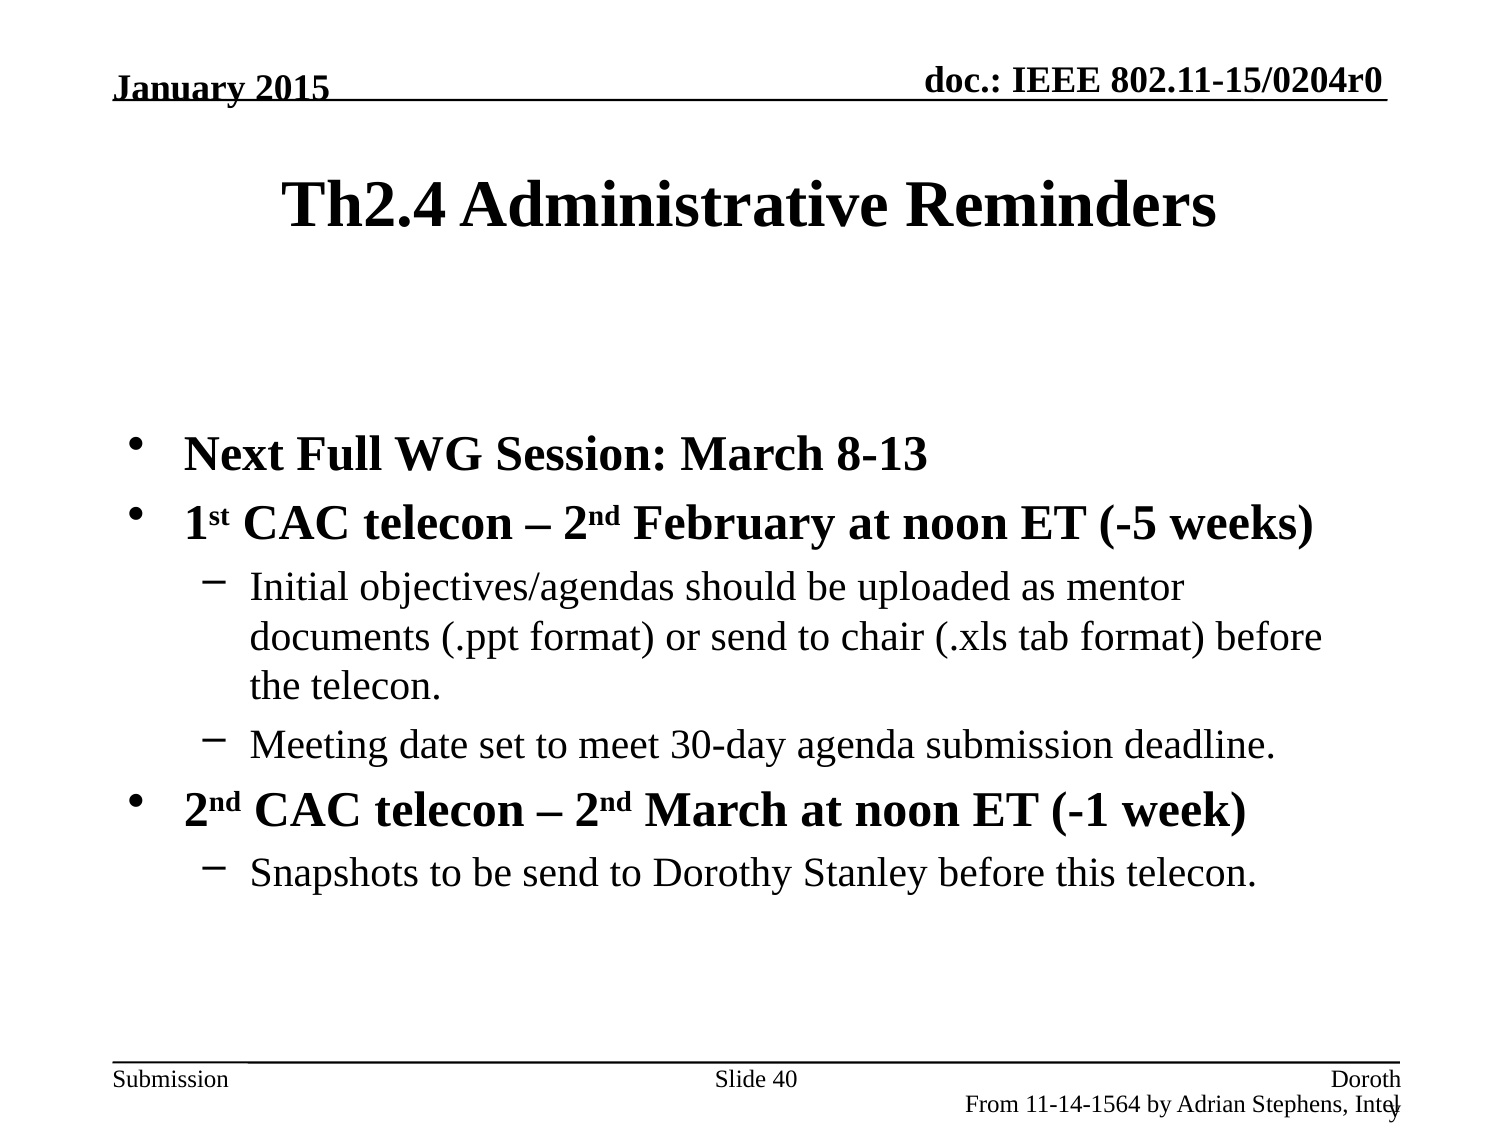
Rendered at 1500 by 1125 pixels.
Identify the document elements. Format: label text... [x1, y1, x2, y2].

footer Dorothy Stanley, Aruba Networks [1324, 1061, 1402, 1087]
slide_number Slide 40 [712, 1061, 800, 1093]
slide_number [112, 62, 401, 109]
title Th2.4 Administrative Reminders [112, 112, 1388, 288]
text_box From 11-14-1564 by Adrian Stephens, Intel [964, 1087, 1402, 1118]
list Next Full WG Session: March 8-13 1st CAC telecon – 2nd February at noon ET (-5 weeks) Initial objectives/agendas should be uploaded as mentor documents (.ppt format) or send to chair (.xls tab format) before the telecon. Meeting date set to meet 30-day agenda submission deadline. 2nd CAC telecon – 2nd March at noon ET (-1 week) Snapshots to be send to Dorothy Stanley before this telecon. [112, 412, 1388, 1001]
